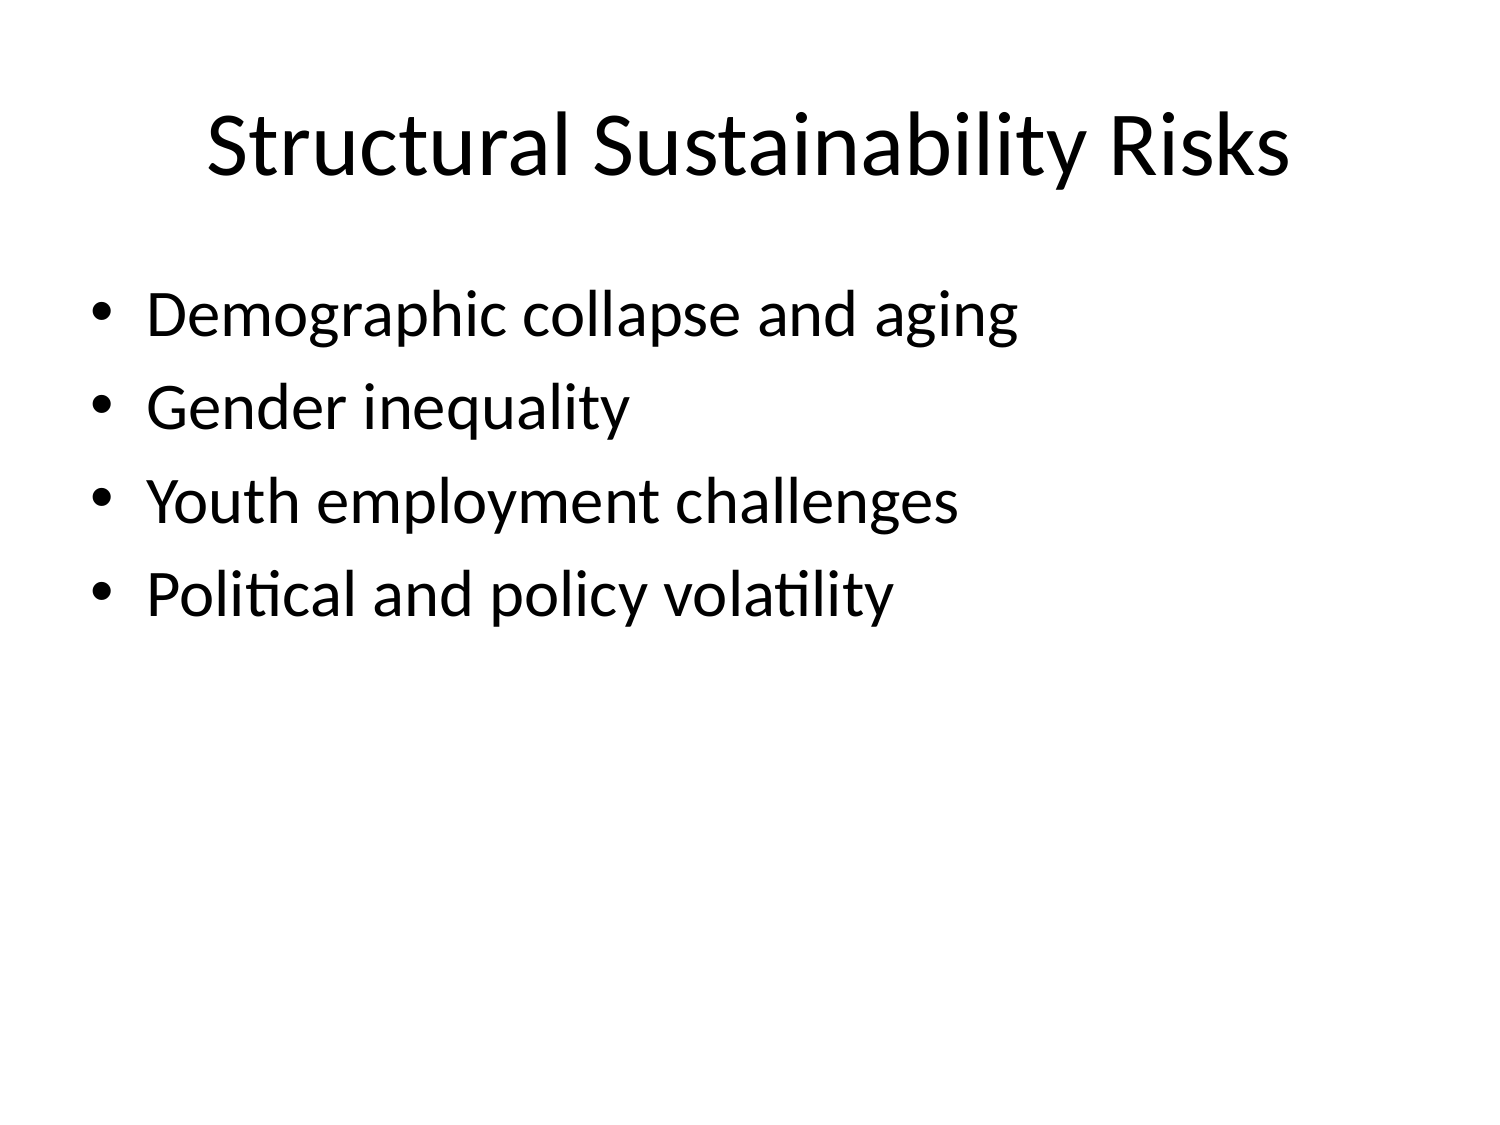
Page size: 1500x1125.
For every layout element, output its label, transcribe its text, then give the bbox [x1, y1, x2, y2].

list Demographic collapse and aging Gender inequality Youth employment challenges Political and policy volatility [75, 262, 1425, 1005]
title Structural Sustainability Risks [75, 45, 1425, 233]
